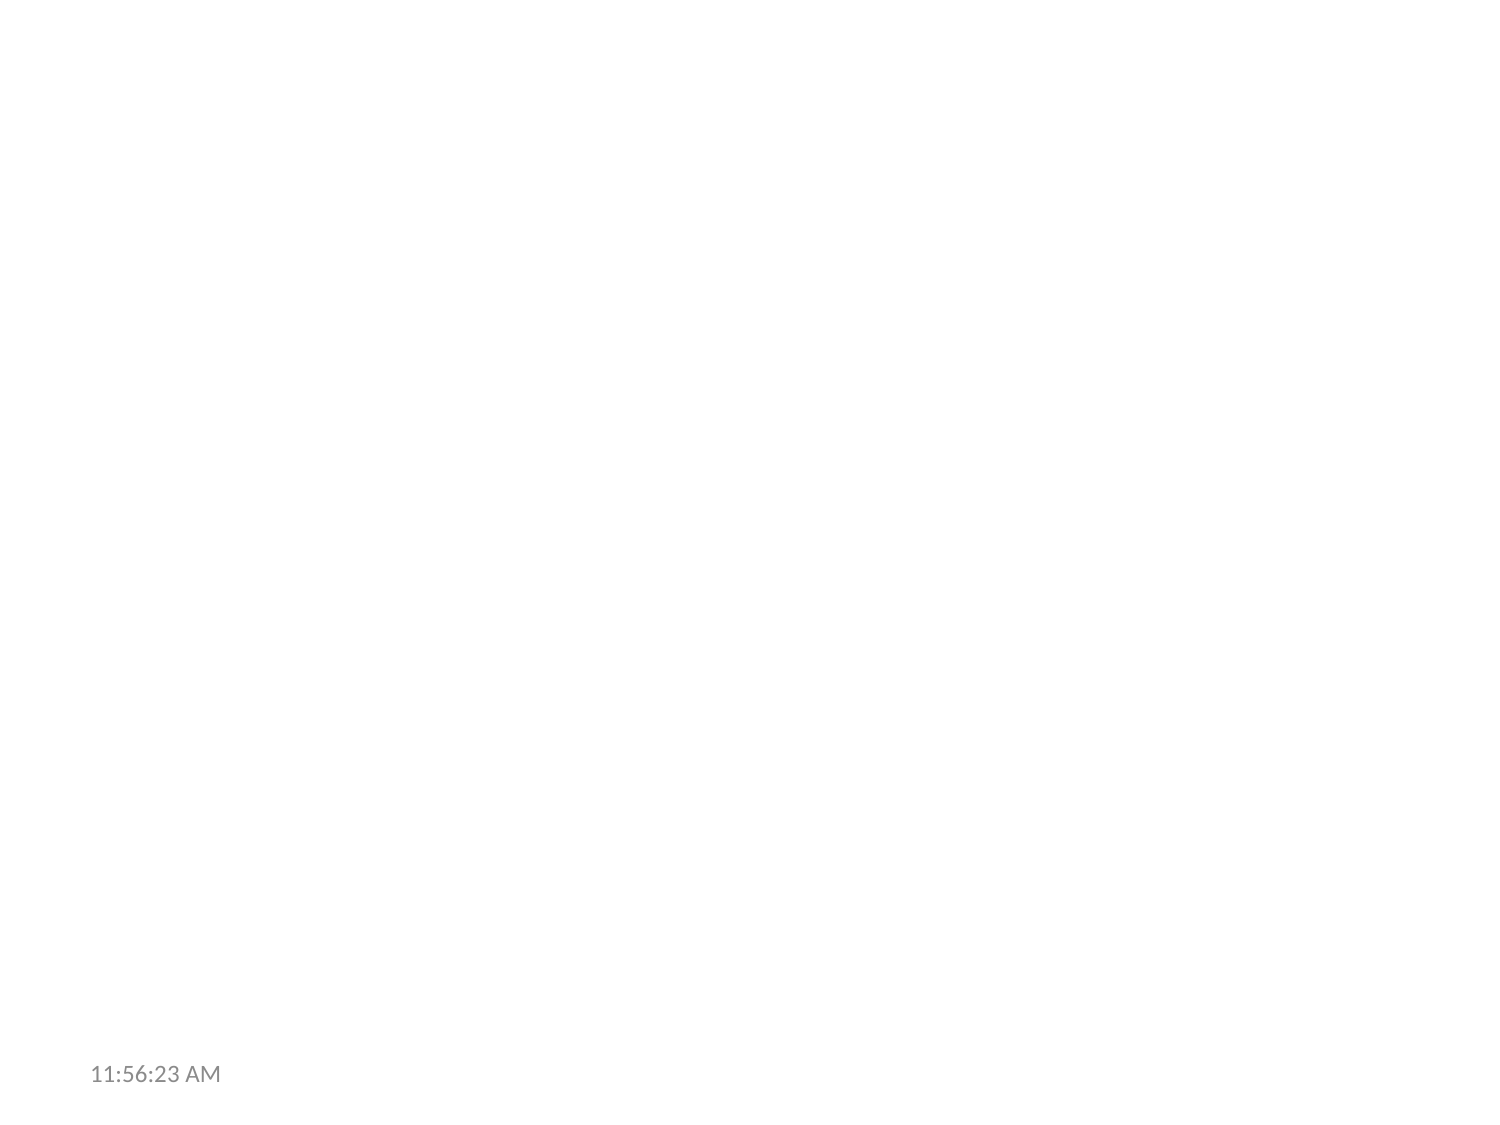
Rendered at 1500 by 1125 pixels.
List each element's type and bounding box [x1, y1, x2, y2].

slide_number [75, 1042, 425, 1103]
